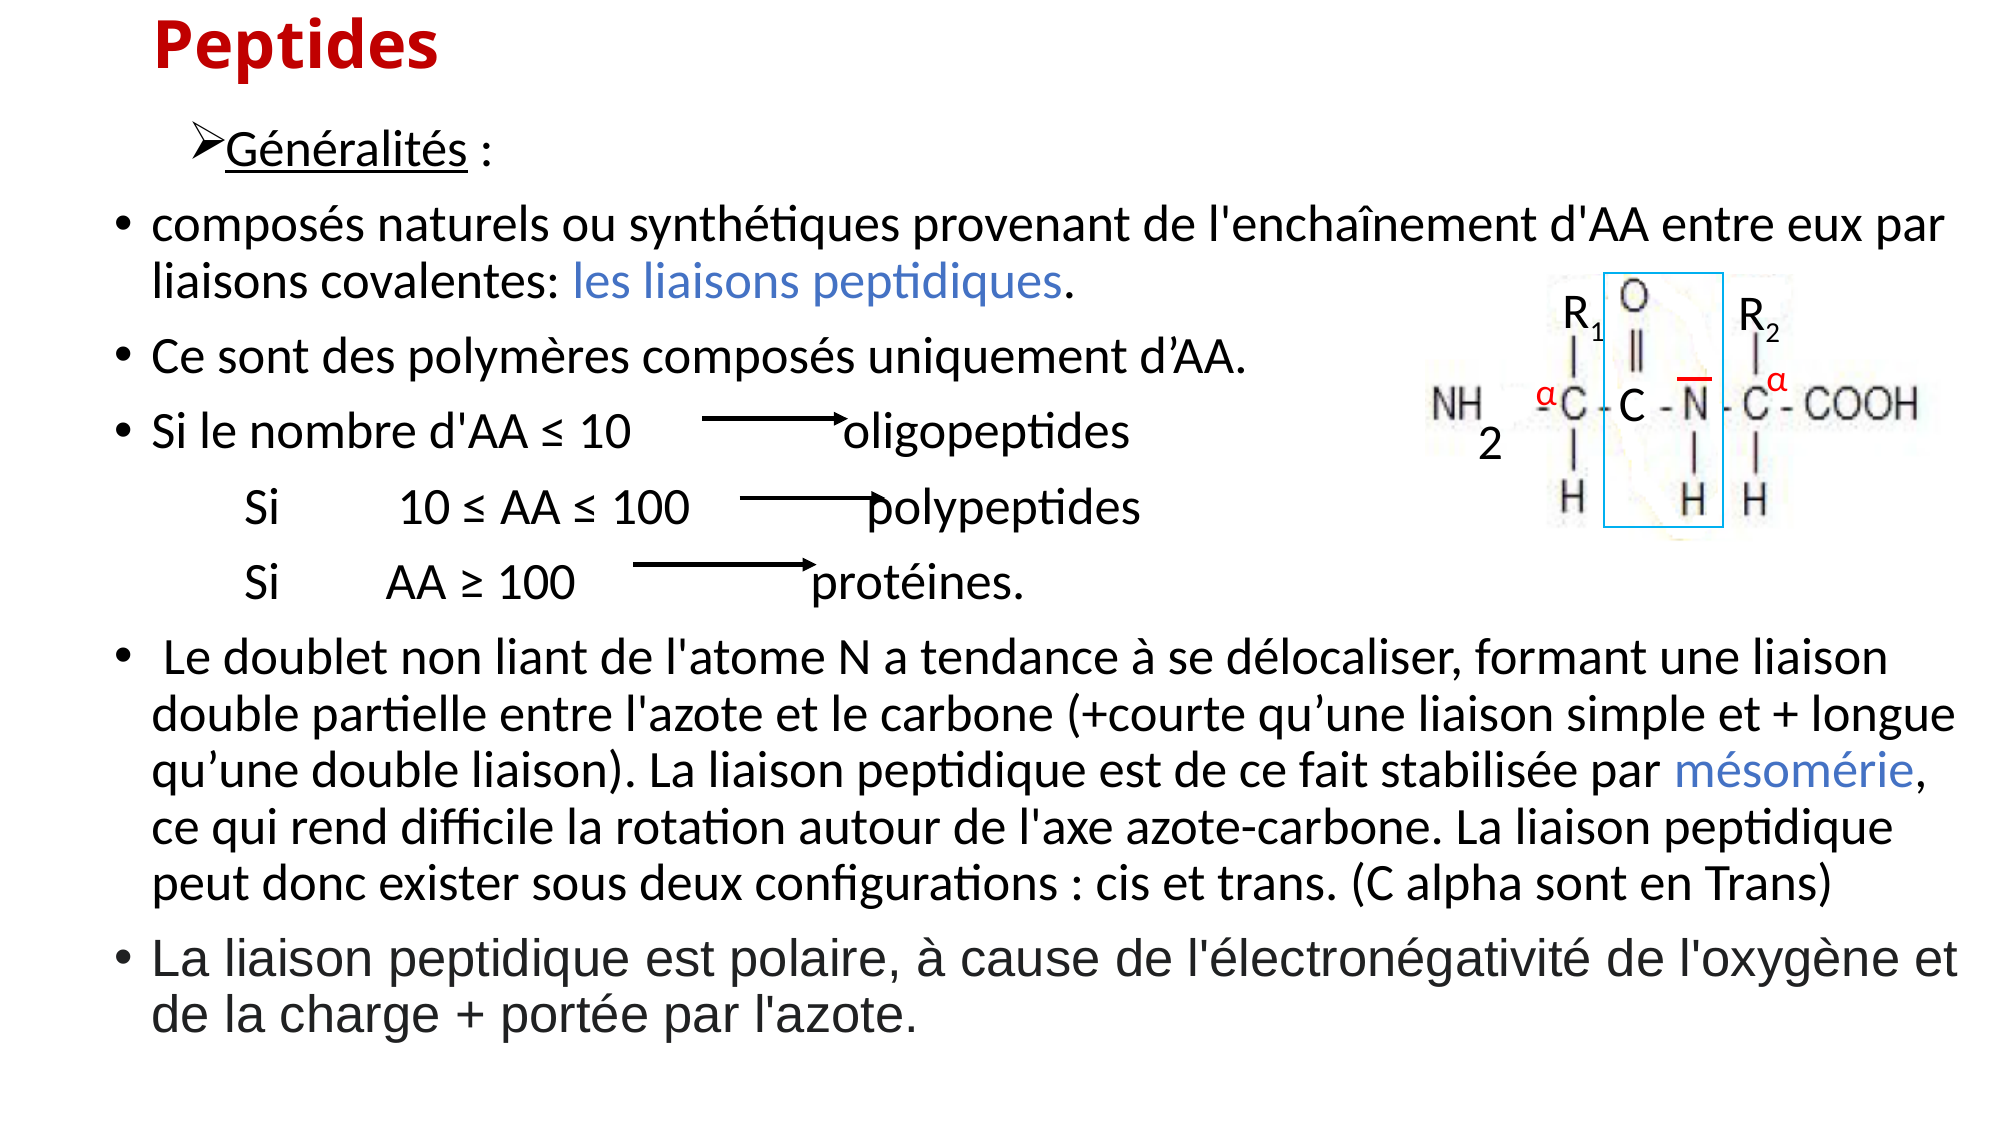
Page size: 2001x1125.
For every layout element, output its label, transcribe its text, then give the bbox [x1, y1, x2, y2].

list Généralités : composés naturels ou synthétiques provenant de l'enchaînement d'AA entre eux par liaisons covalentes: les liaisons peptidiques. Ce sont des polymères composés uniquement d’AA. Si le nombre d'AA ≤ 10 oligopeptides Si 10 ≤ AA ≤ 100 polypeptides Si AA ≥ 100 protéines. Le doublet non liant de l'atome N a tendance à se délocaliser, formant une liaison double partielle entre l'azote et le carbone (+courte qu’une liaison simple et + longue qu’une double liaison). La liaison peptidique est de ce fait stabilisée par mésomérie, ce qui rend difficile la rotation autour de l'axe azote-carbone. La liaison peptidique peut donc exister sous deux configurations : cis et trans. (C alpha sont en Trans) La liaison peptidique est polaire, à cause de l'électronégativité de l'oxygène et de la charge + portée par l'azote. [99, 114, 1984, 1109]
picture [1606, 275, 1721, 525]
text_box Peptides [137, 0, 1863, 95]
picture [1425, 274, 1942, 563]
